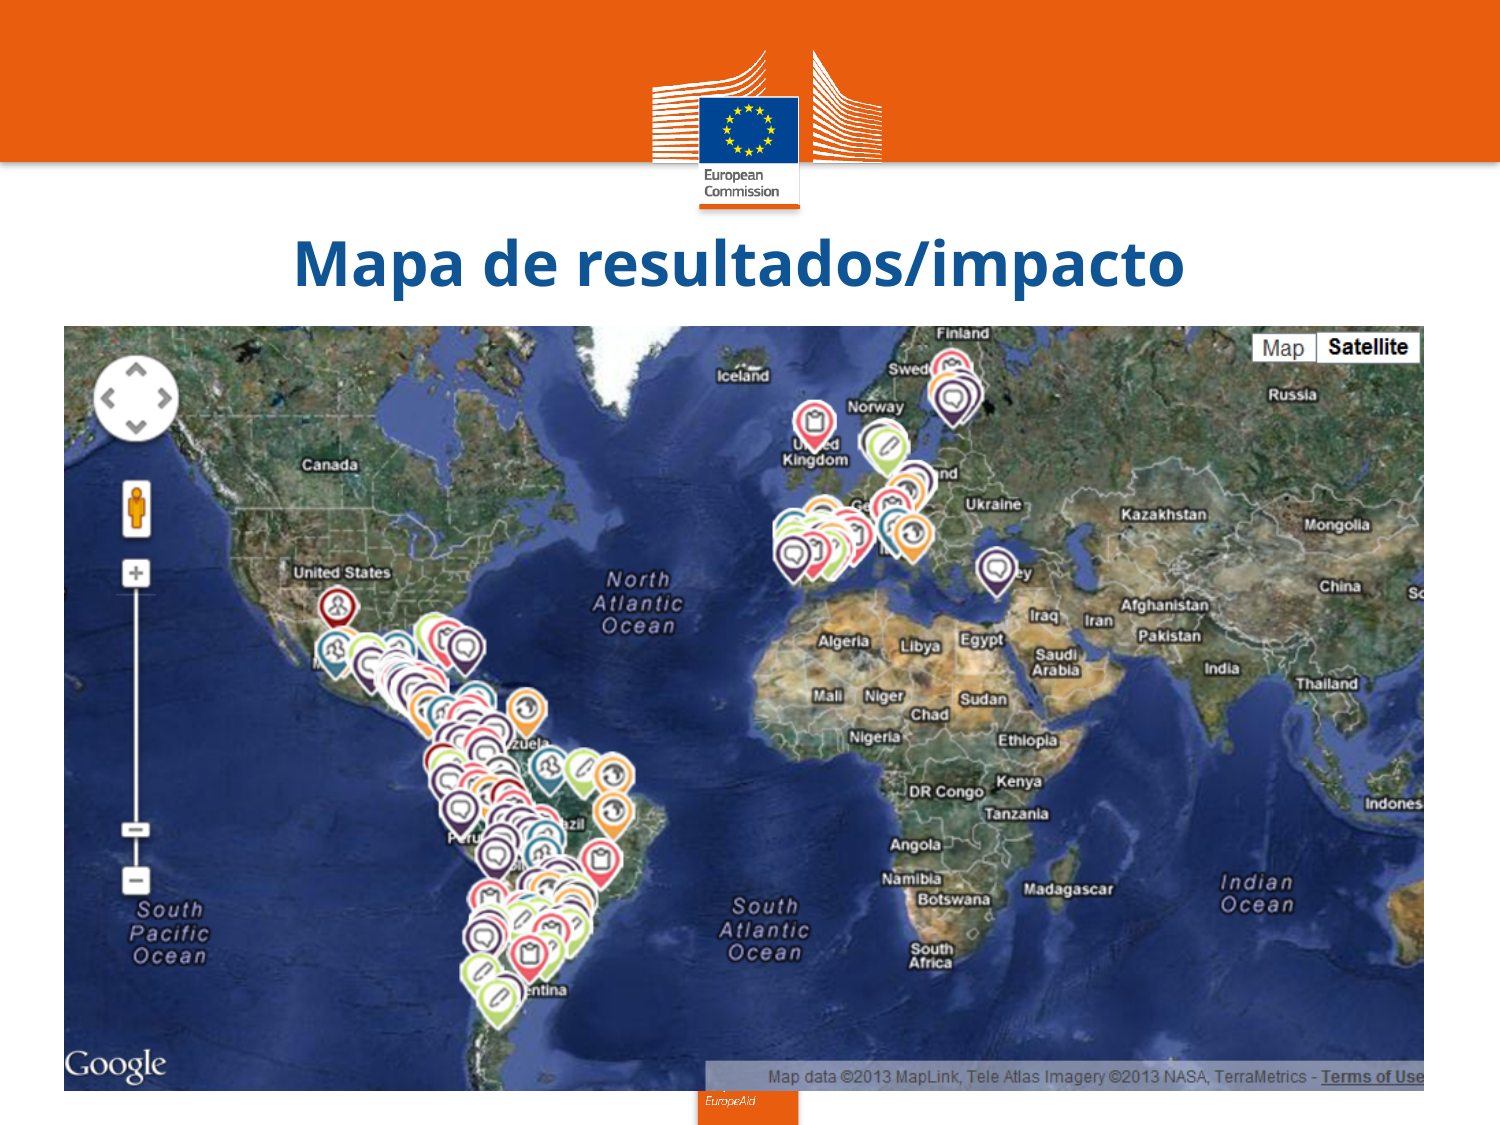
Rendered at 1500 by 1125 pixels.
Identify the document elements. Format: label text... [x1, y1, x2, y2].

picture [698, 1091, 799, 1125]
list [64, 325, 1424, 1091]
title Mapa de resultados/impacto [64, 184, 1416, 325]
picture [615, 50, 882, 184]
